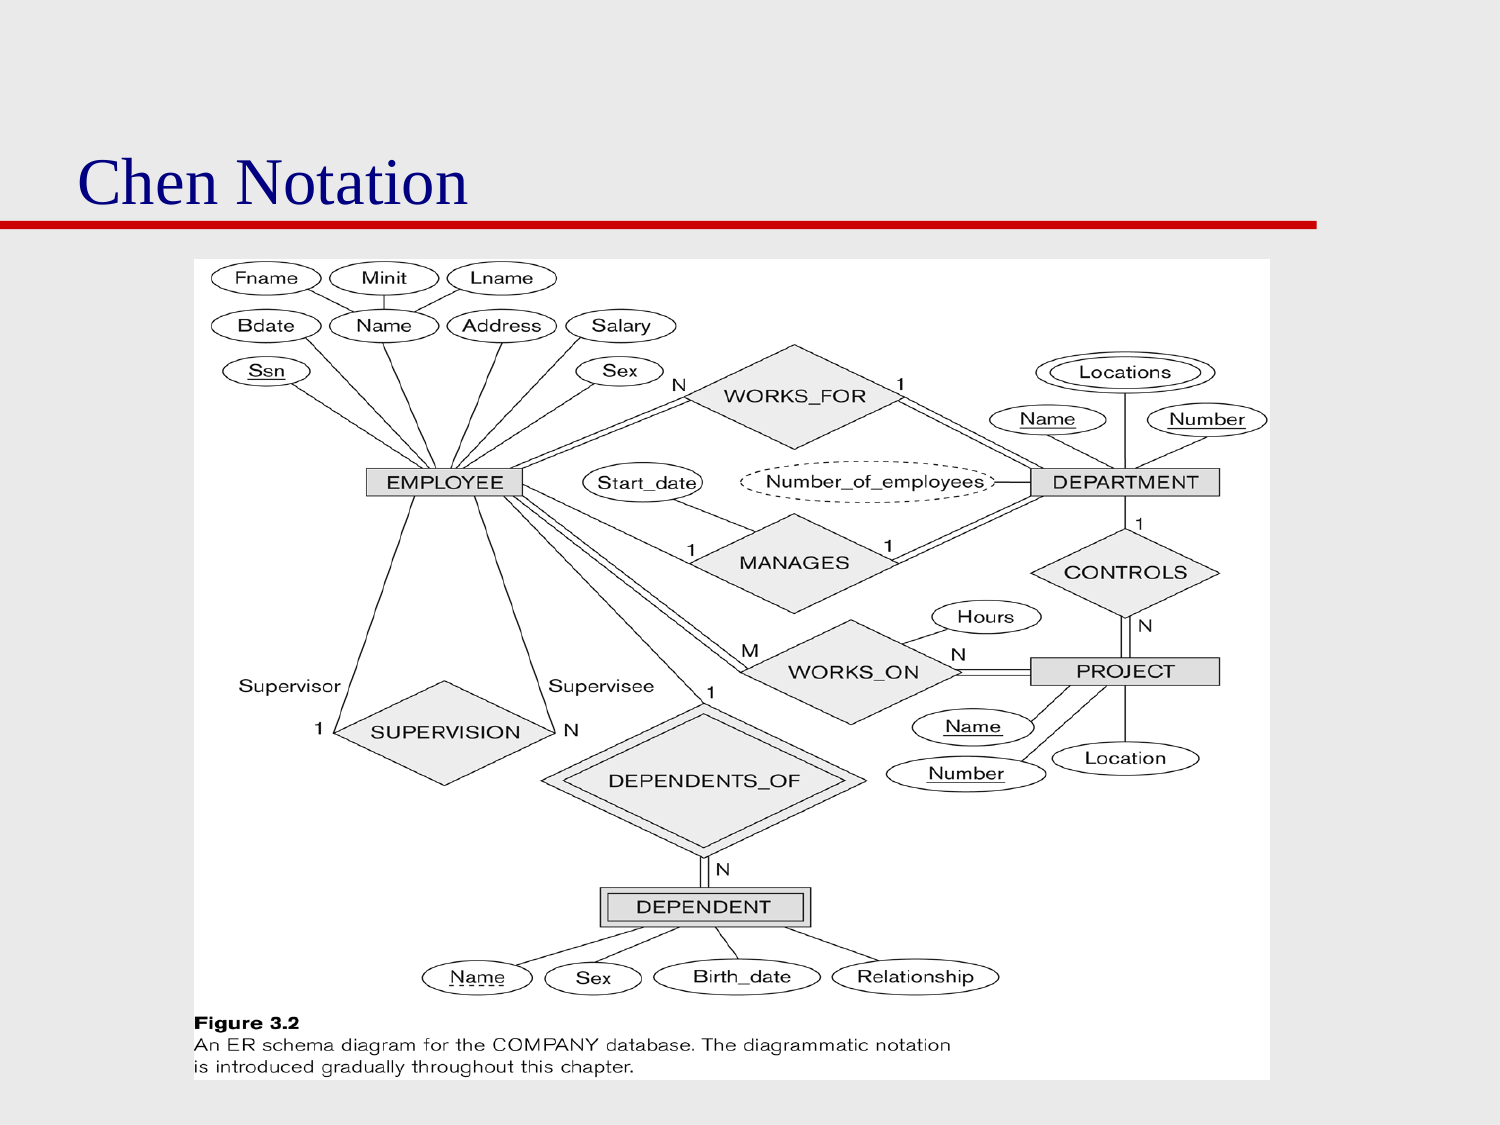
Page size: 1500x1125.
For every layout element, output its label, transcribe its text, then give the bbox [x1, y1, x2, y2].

picture [194, 259, 1270, 1080]
title Chen Notation [62, 43, 1338, 226]
